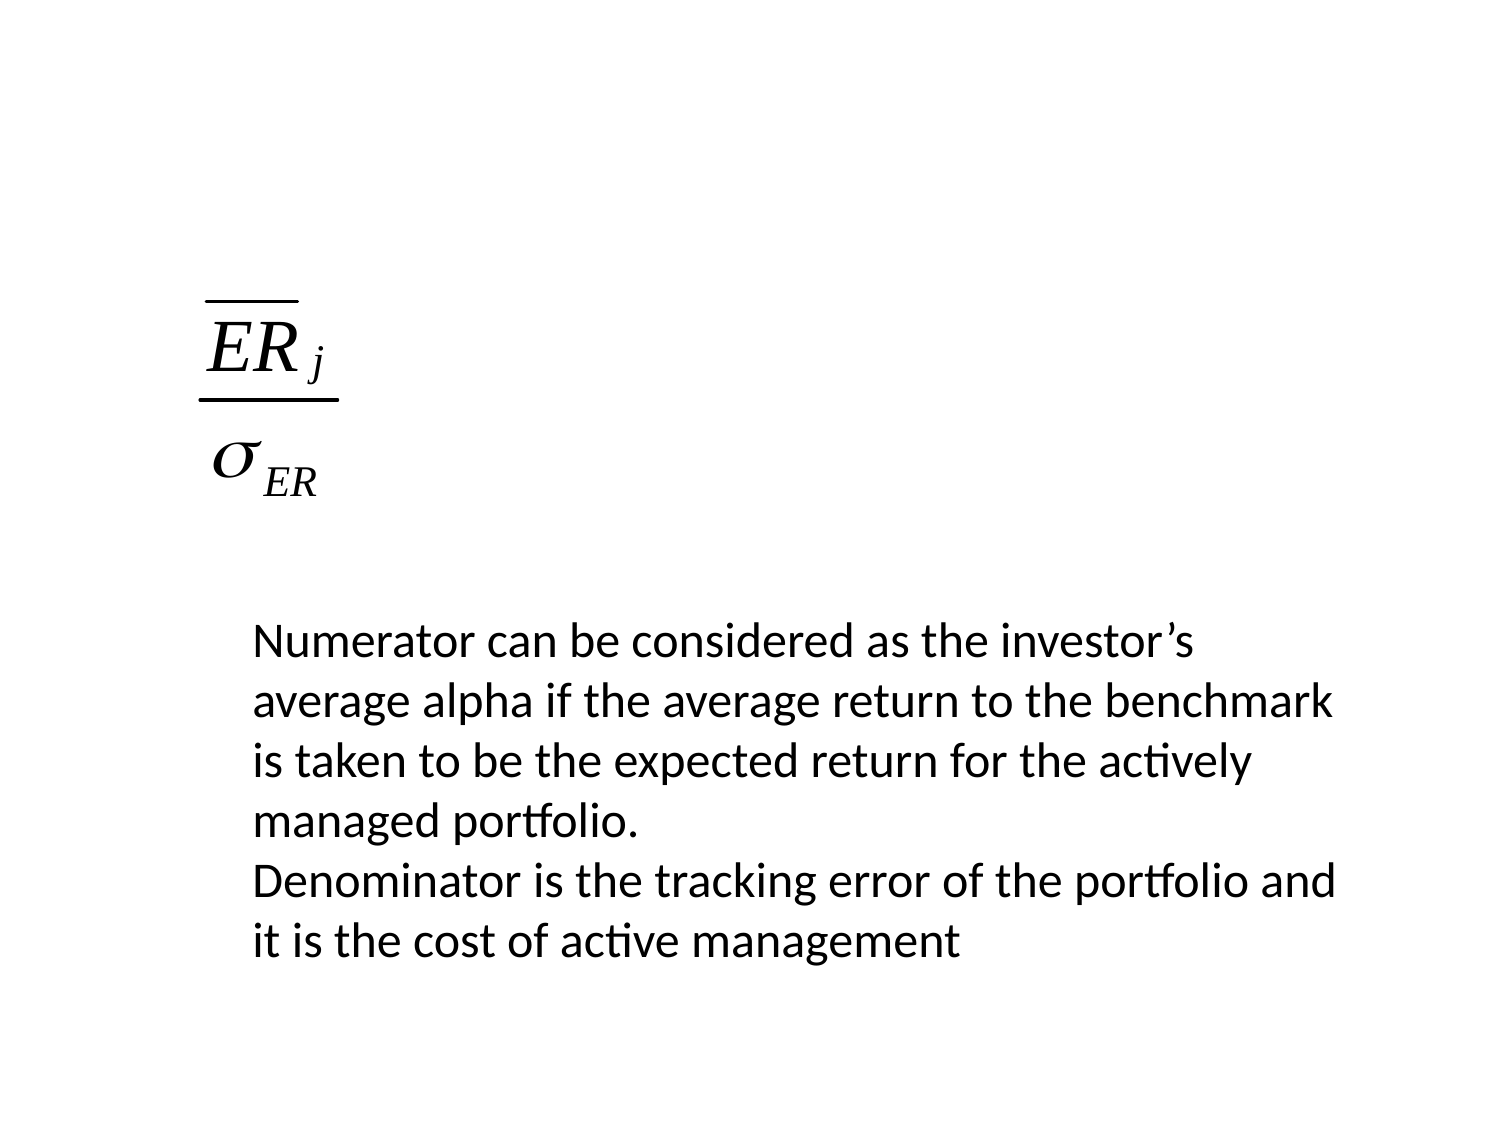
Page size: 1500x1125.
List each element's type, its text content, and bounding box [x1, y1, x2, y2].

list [187, 287, 357, 513]
text_box Numerator can be considered as the investor’s average alpha if the average return to the benchmark is taken to be the expected return for the actively managed portfolio. Denominator is the tracking error of the portfolio and it is the cost of active management [237, 599, 1363, 975]
